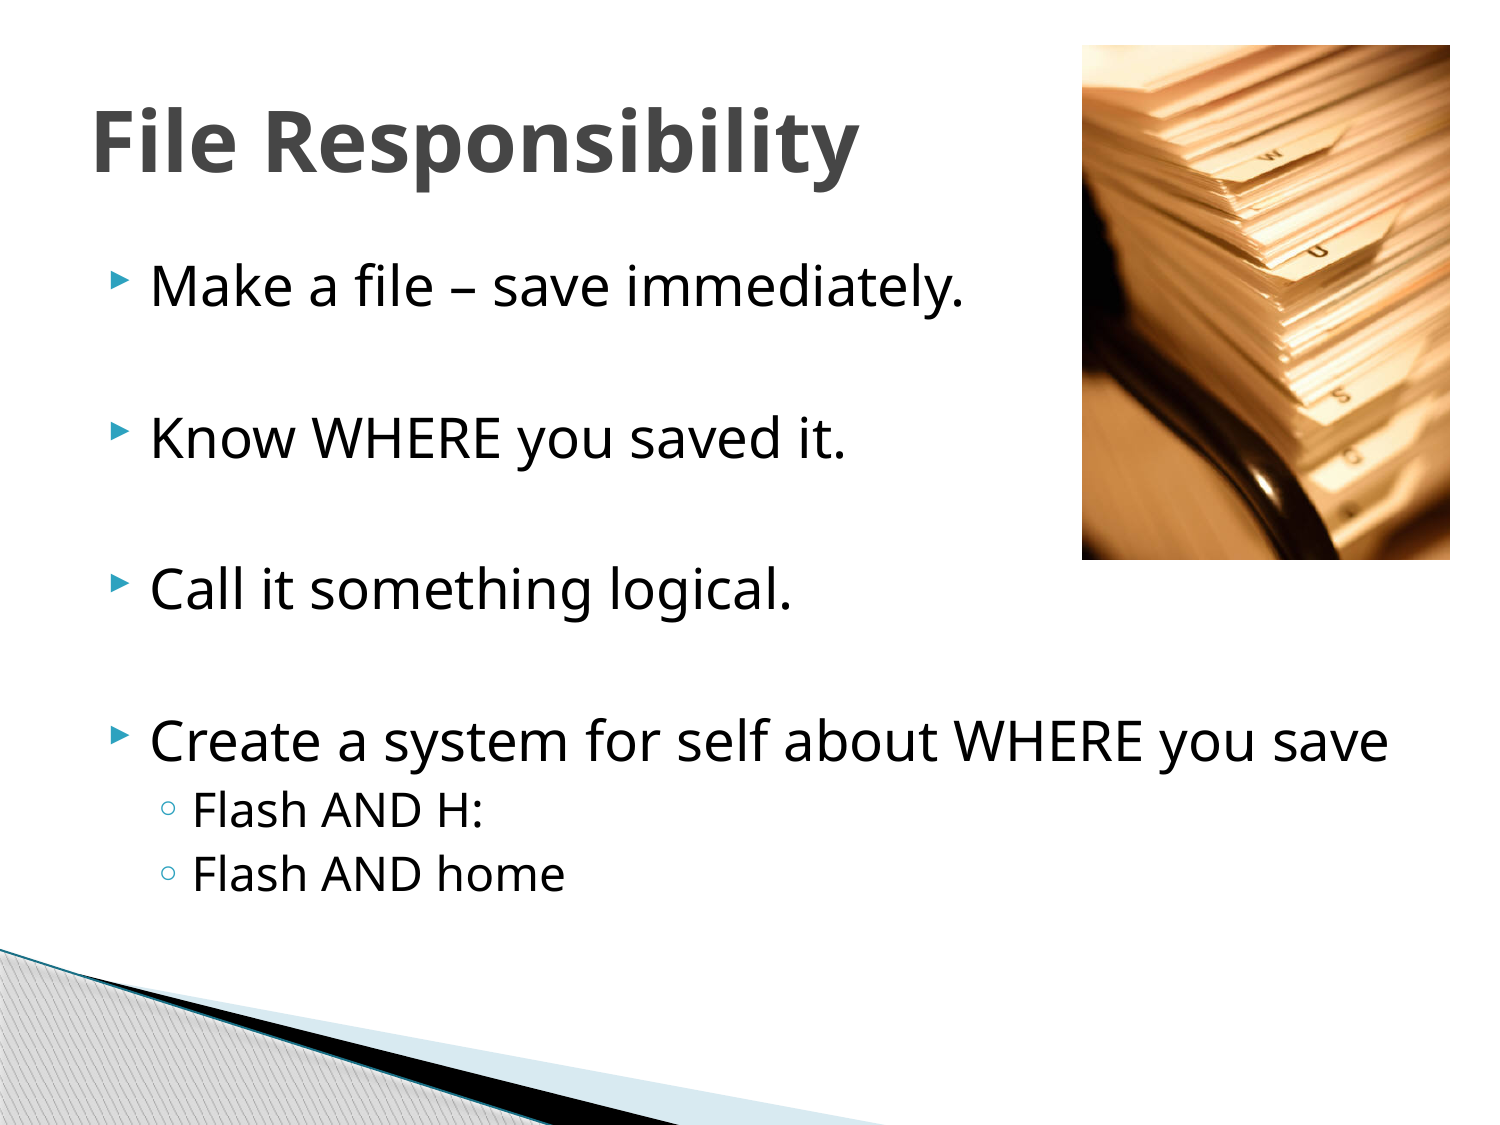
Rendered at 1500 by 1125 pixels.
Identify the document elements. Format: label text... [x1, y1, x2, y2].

picture [1081, 44, 1450, 561]
list Make a file – save immediately. Know WHERE you saved it. Call it something logical. Create a system for self about WHERE you save Flash AND H: Flash AND home [75, 243, 1425, 986]
title File Responsibility [75, 45, 1081, 233]
